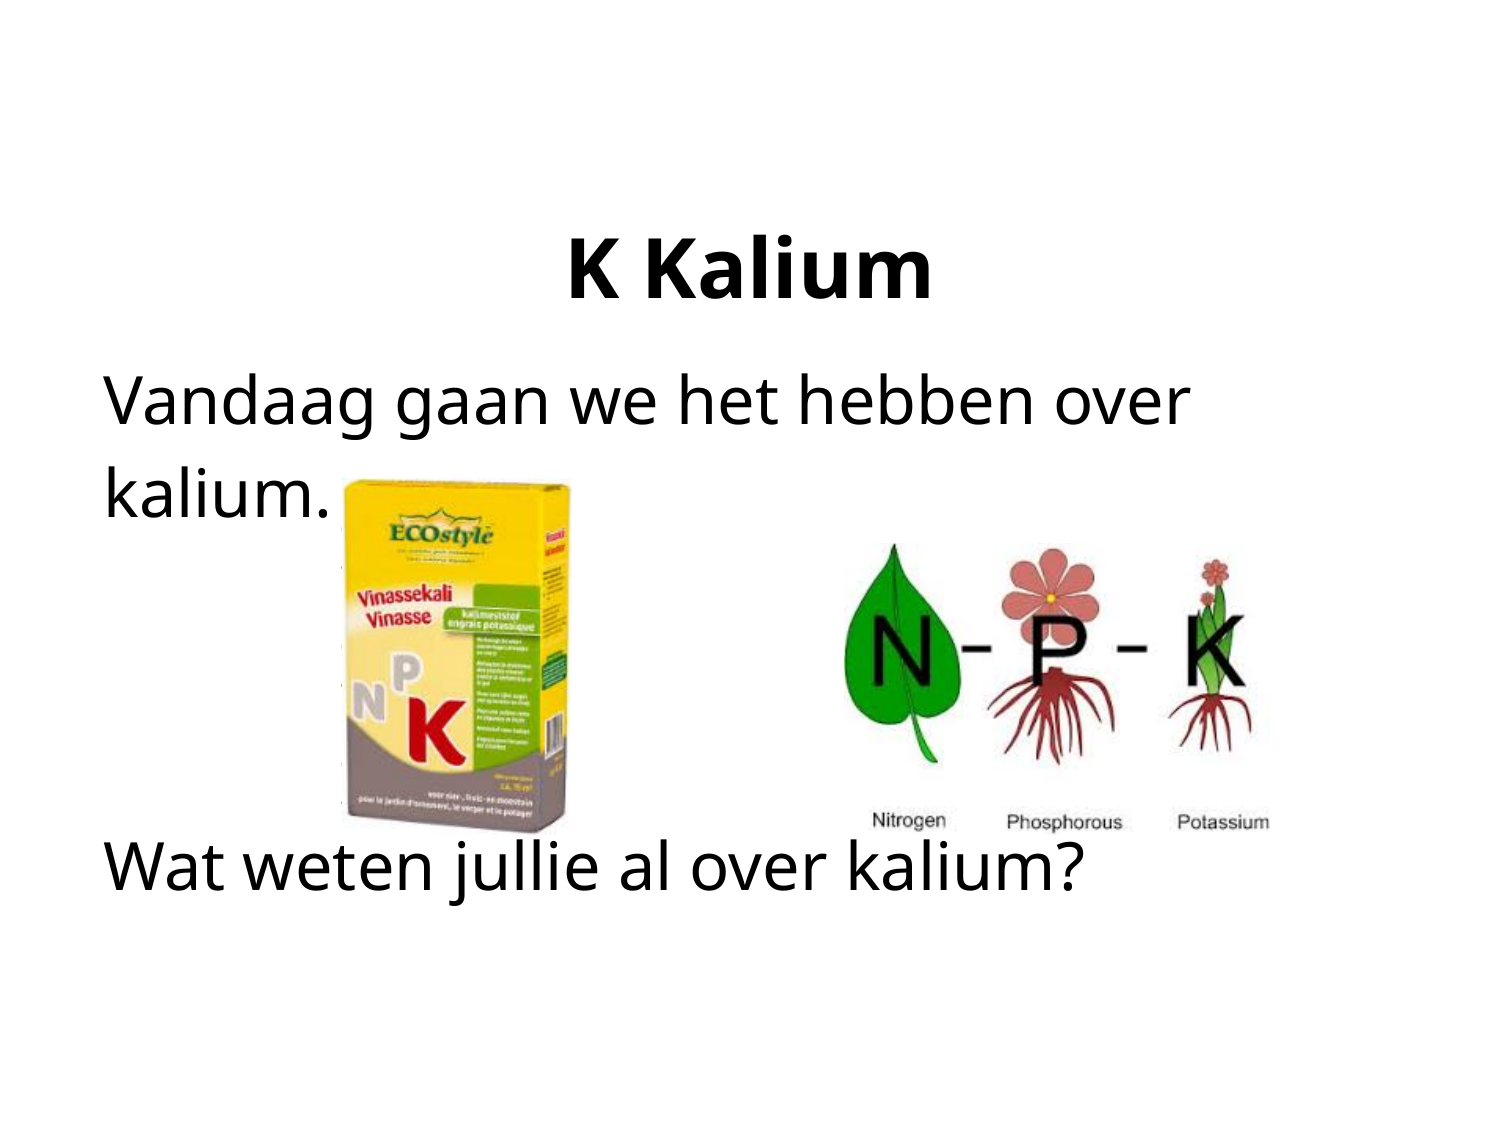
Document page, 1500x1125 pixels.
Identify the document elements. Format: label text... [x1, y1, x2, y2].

title K Kalium [283, 184, 1217, 347]
list Vandaag gaan we het hebben over kalium. Wat weten jullie al over kalium? [88, 349, 1353, 929]
picture [844, 543, 1270, 835]
picture [226, 478, 688, 835]
